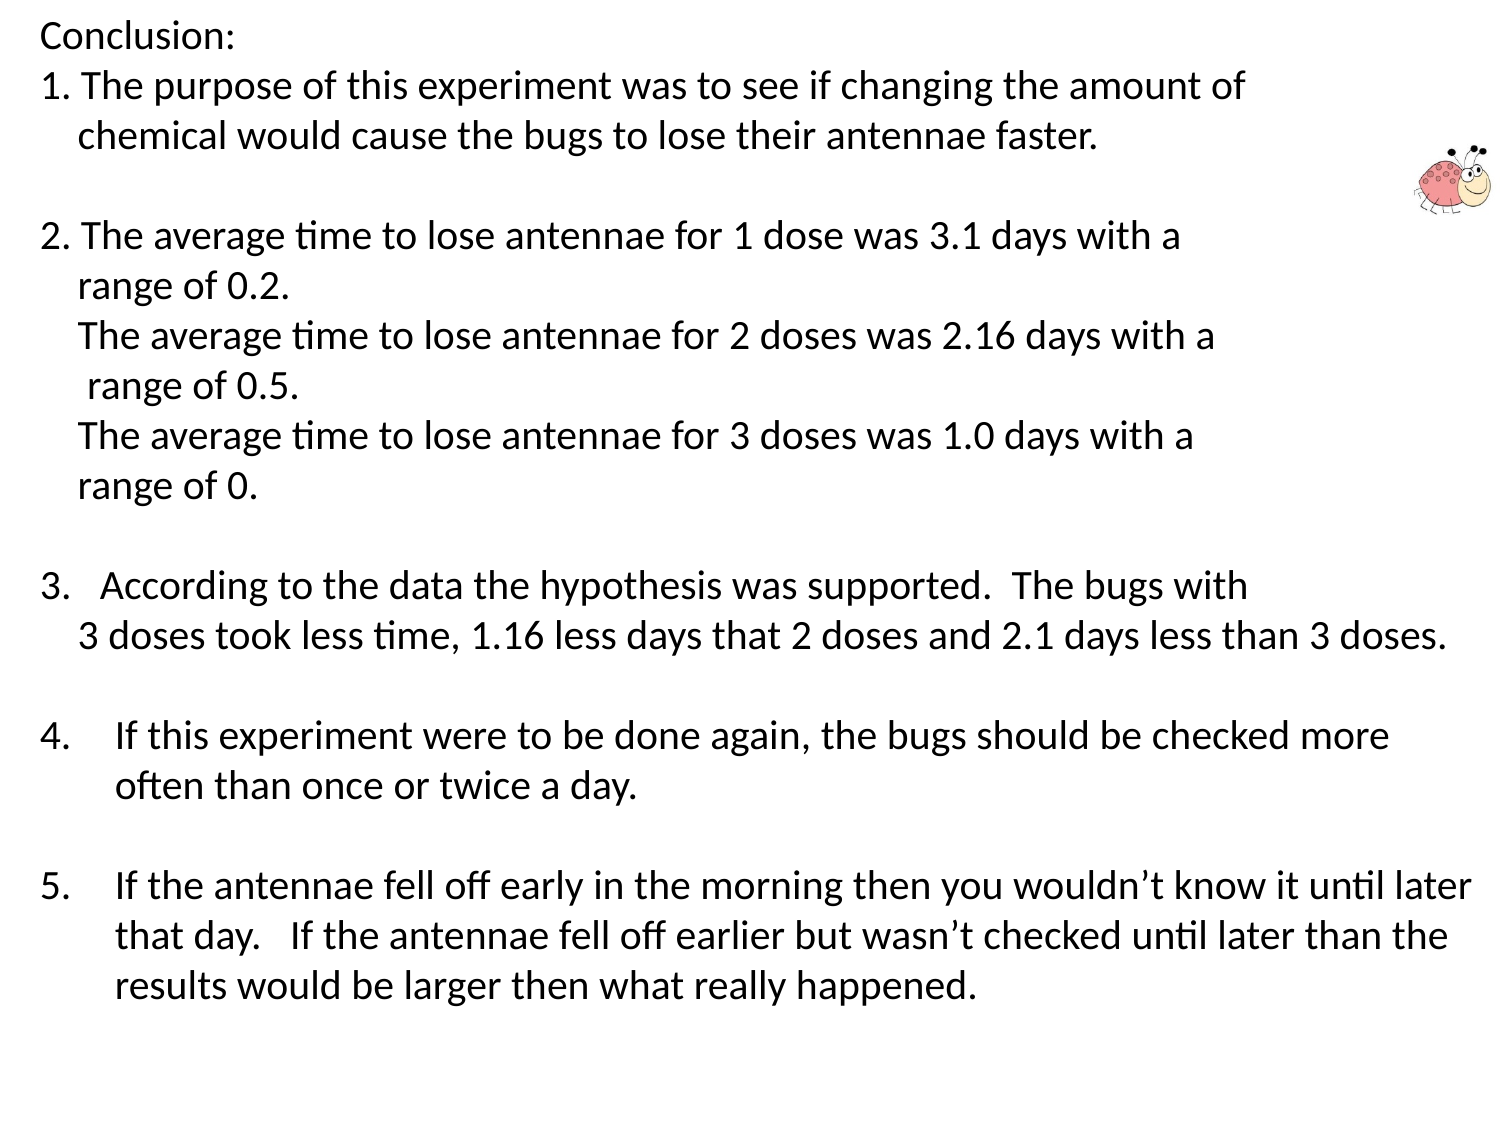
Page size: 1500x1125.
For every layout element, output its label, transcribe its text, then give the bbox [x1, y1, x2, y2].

picture [1412, 137, 1500, 228]
text_box Conclusion: 1. The purpose of this experiment was to see if changing the amount of chemical would cause the bugs to lose their antennae faster. 2. The average time to lose antennae for 1 dose was 3.1 days with a range of 0.2. The average time to lose antennae for 2 doses was 2.16 days with a range of 0.5. The average time to lose antennae for 3 doses was 1.0 days with a range of 0. 3. According to the data the hypothesis was supported. The bugs with 3 doses took less time, 1.16 less days that 2 doses and 2.1 days less than 3 doses. If this experiment were to be done again, the bugs should be checked more often than once or twice a day. If the antennae fell off early in the morning then you wouldn’t know it until later that day. If the antennae fell off earlier but wasn’t checked until later than the results would be larger then what really happened. [24, 0, 1500, 1111]
